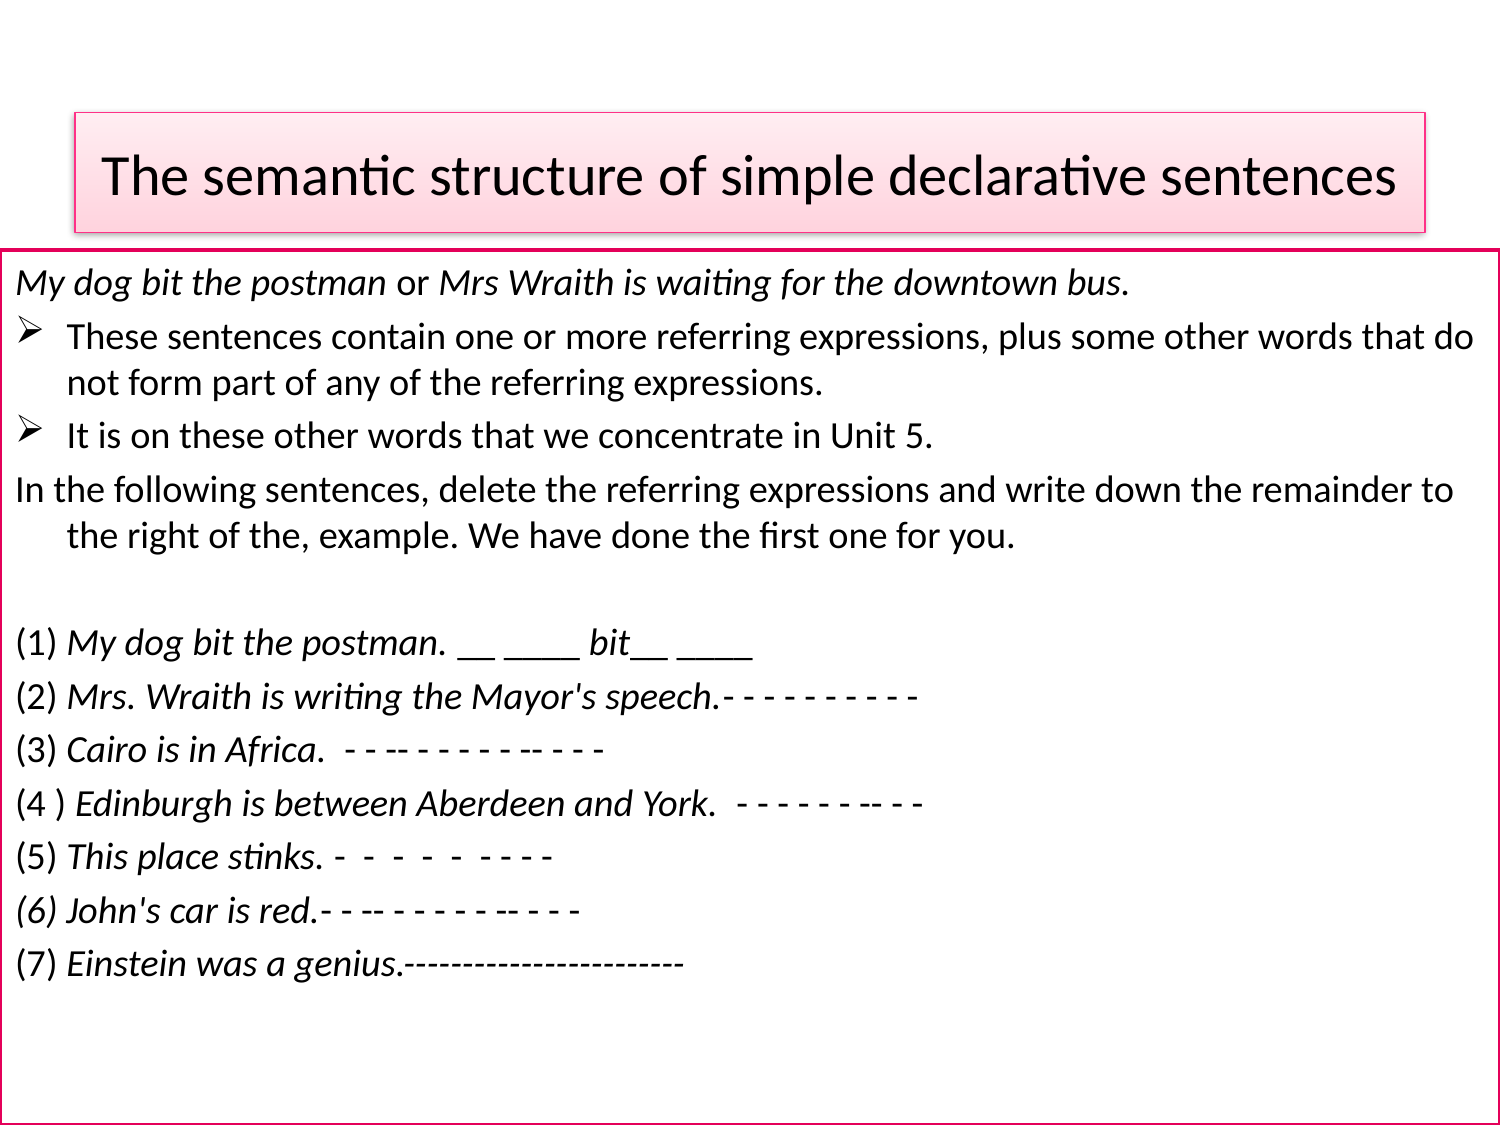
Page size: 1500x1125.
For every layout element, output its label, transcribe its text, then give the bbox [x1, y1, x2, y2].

list My dog bit the postman or Mrs Wraith is waiting for the downtown bus. These sentences contain one or more referring expressions, plus some other words that do not form part of any of the referring expressions. It is on these other words that we concentrate in Unit 5. In the following sentences, delete the referring expressions and write down the remainder to the right of the, example. We have done the first one for you. (1) My dog bit the postman. __ ____ bit__ ____ (2) Mrs. Wraith is writing the Mayor's speech.- - - - - - - - - - (3) Cairo is in Africa. - - -- - - - - - -- - - - (4 ) Edinburgh is between Aberdeen and York. - - - - - - -- - - (5) This place stinks. - - - - - - - - - (6) John's car is red.- - -- - - - - - -- - - - (7) Einstein was a genius.------------------------ [0, 248, 1500, 1125]
title The semantic structure of simple declarative sentences [74, 112, 1426, 233]
